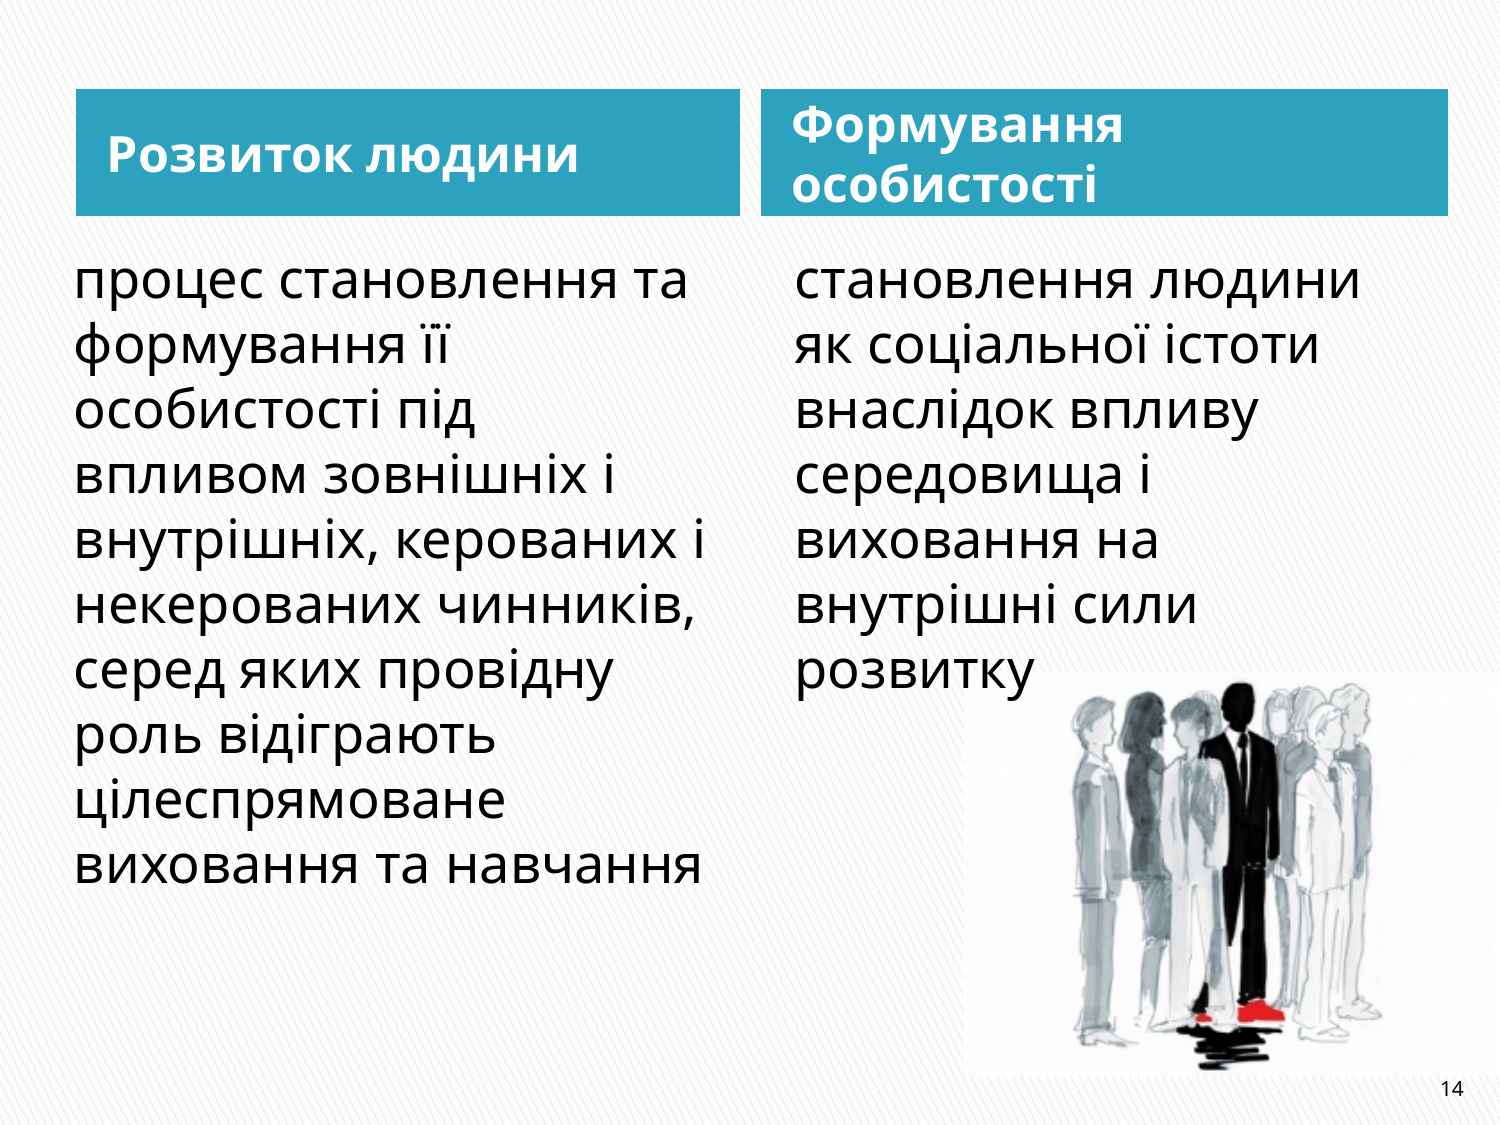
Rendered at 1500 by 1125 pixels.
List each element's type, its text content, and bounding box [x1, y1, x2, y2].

list процес становлення та формування її особистості під впливом зовнішніх і внутрішніх, керованих і некерованих чинників, серед яких провідну роль відіграють цілеспрямоване виховання та навчання [41, 236, 738, 1094]
list становлення людини як соціальної істоти внаслідок впливу середовища і виховання на внутрішні сили розвитку [761, 236, 1425, 884]
slide_number 14 [1418, 1087, 1479, 1112]
picture [964, 673, 1500, 1076]
list Розвиток людини [76, 89, 740, 216]
list Формування особистості [761, 89, 1448, 216]
